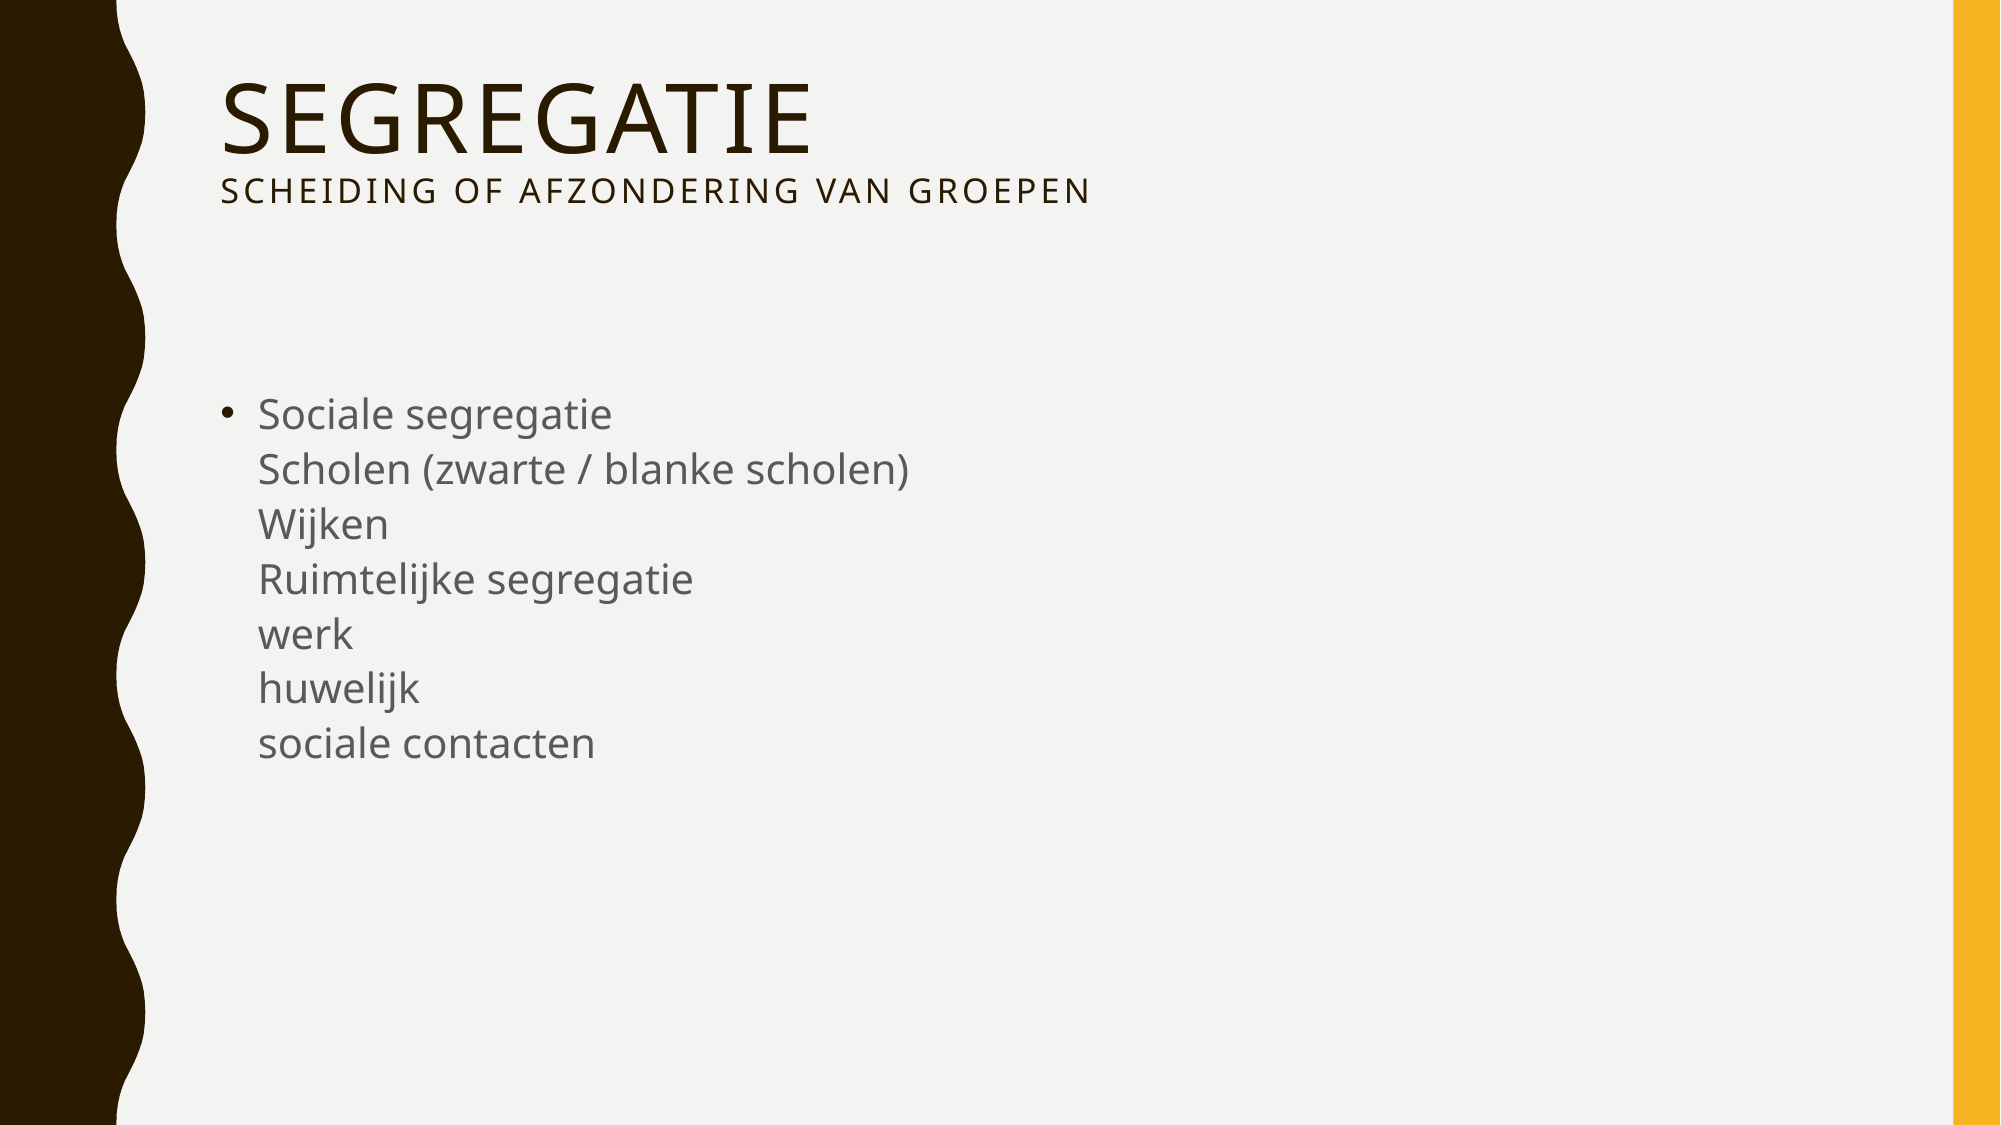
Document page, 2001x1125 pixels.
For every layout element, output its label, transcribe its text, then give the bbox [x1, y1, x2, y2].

title Segregatie Scheiding of afzondering van groepen [205, 62, 1875, 308]
list Sociale segregatie Scholen (zwarte / blanke scholen) Wijken Ruimtelijke segregatie werk huwelijk sociale contacten [205, 375, 1875, 965]
